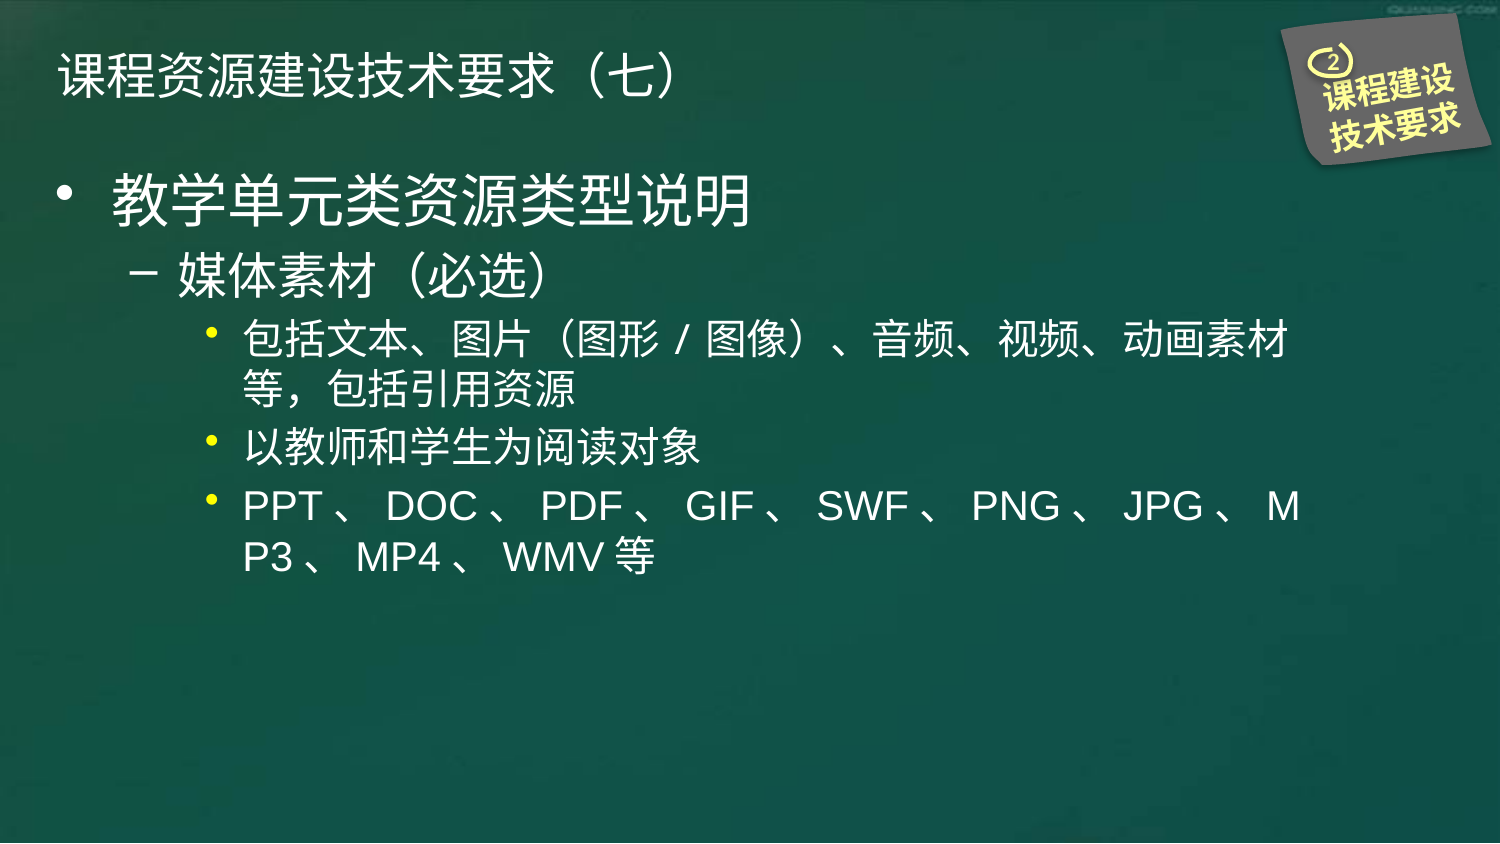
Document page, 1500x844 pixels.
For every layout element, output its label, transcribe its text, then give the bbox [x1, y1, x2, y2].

list 教学单元类资源类型说明 媒体素材（必选） 包括文本、图片（图形/图像）、音频、视频、动画素材等，包括引用资源 以教师和学生为阅读对象 PPT、DOC、PDF、GIF、SWF、PNG、JPG、MP3、MP4、WMV等 [40, 156, 1341, 752]
picture [0, 0, 1500, 843]
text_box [1280, 12, 1492, 167]
title 课程资源建设技术要求（七） [41, 37, 957, 112]
